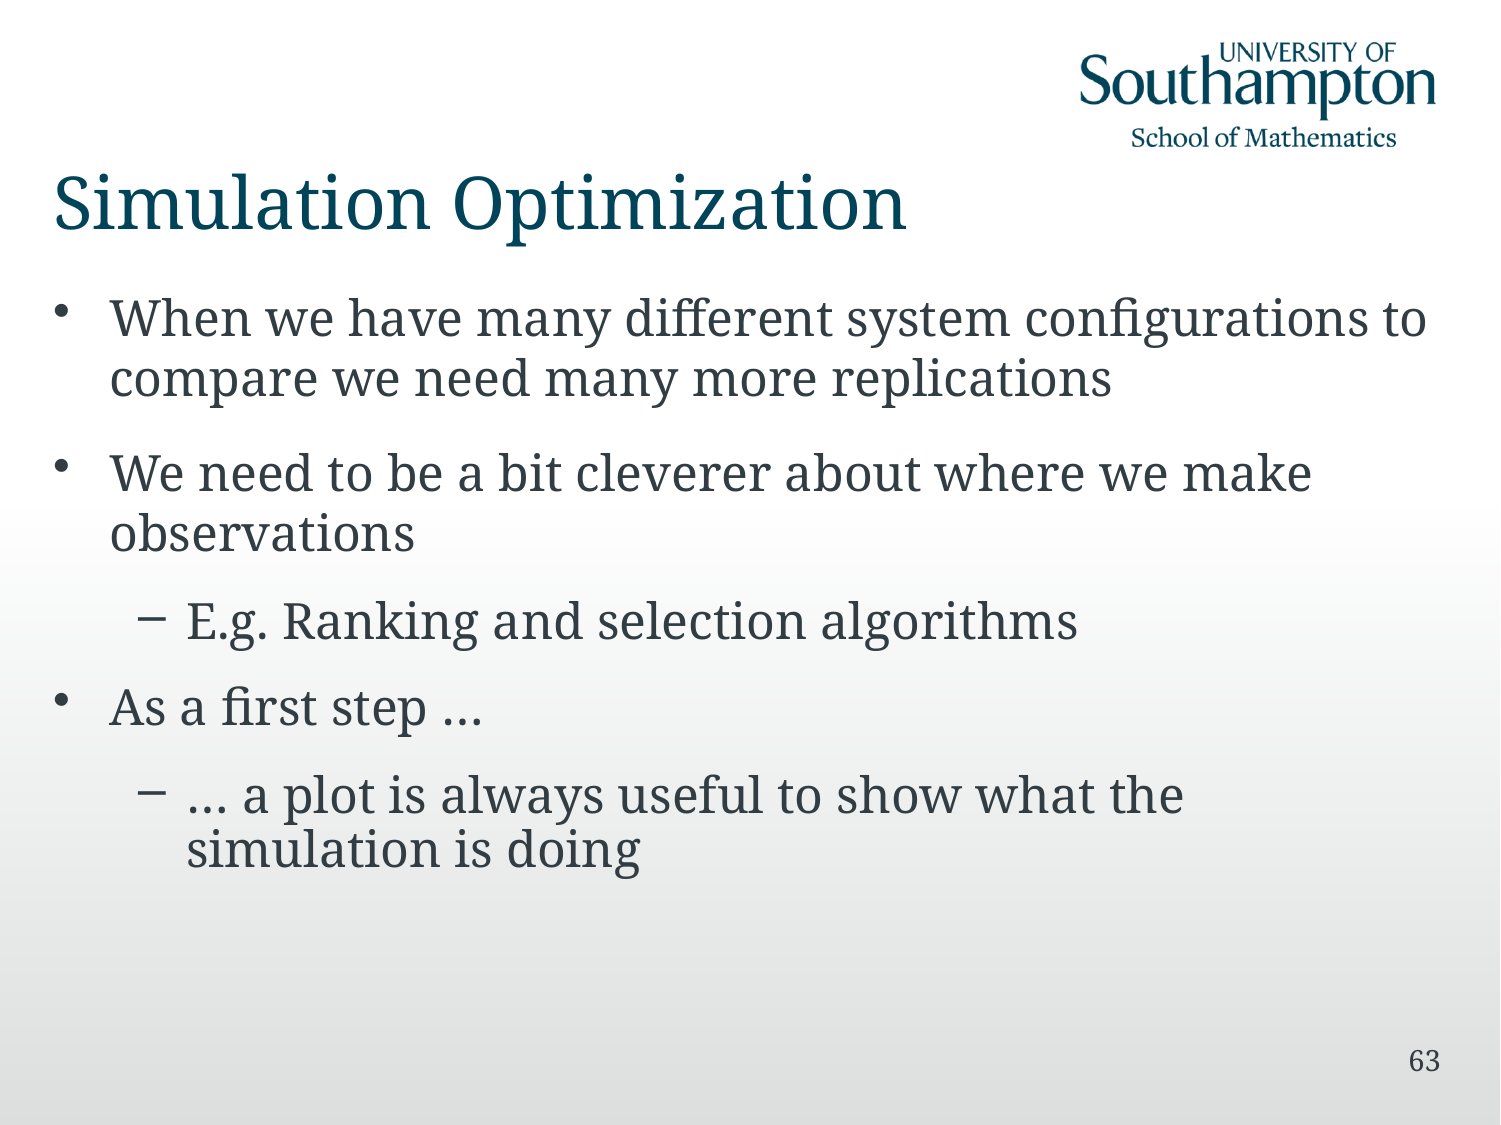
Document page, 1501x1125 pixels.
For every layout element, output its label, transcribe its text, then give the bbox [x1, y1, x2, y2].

list When we have many different system configurations to compare we need many more replications We need to be a bit cleverer about where we make observations E.g. Ranking and selection algorithms As a first step … … a plot is always useful to show what the simulation is doing [53, 278, 1448, 954]
slide_number 63 [1128, 1034, 1441, 1110]
title Simulation Optimization [53, 148, 1448, 256]
picture [1080, 42, 1436, 147]
picture [1296, 42, 1301, 51]
